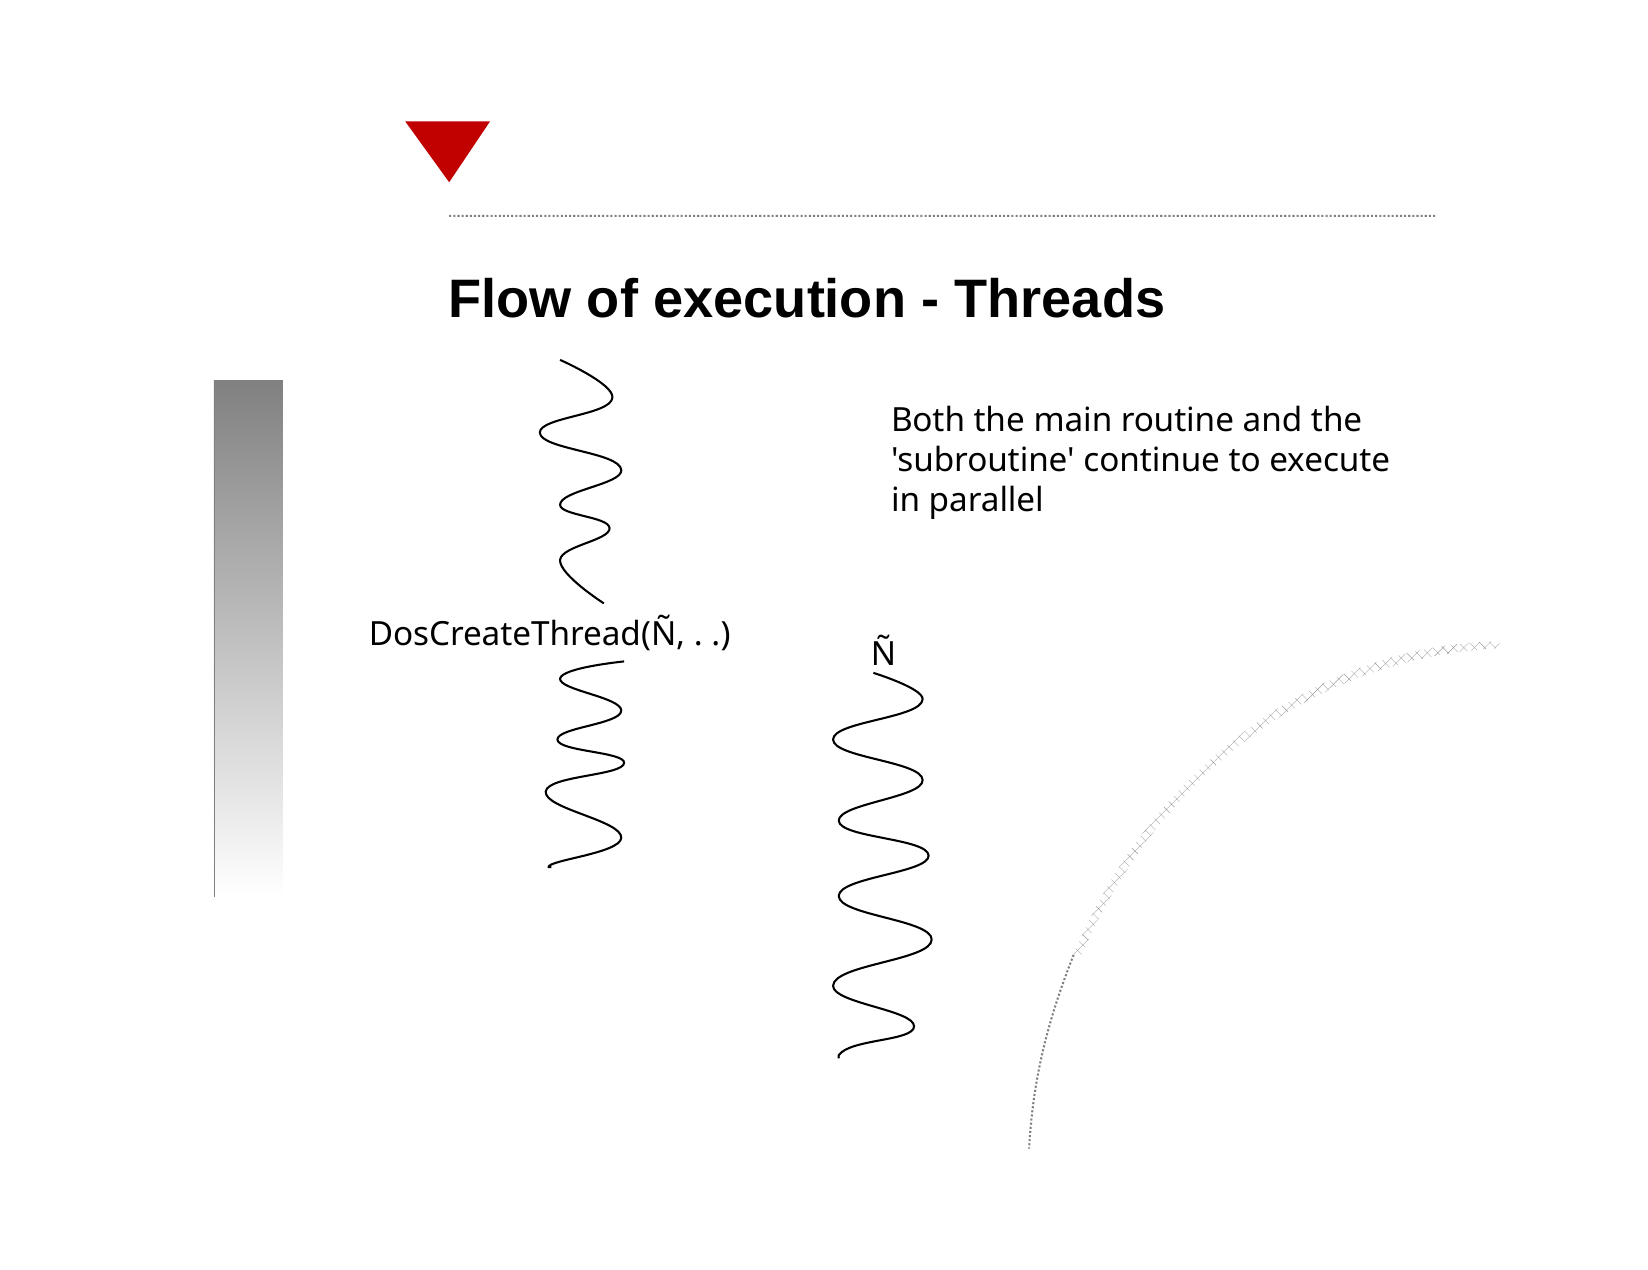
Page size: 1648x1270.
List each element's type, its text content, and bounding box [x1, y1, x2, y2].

text_box DosCreateThread(Ñ, . .) [368, 612, 756, 653]
text_box [539, 359, 622, 604]
text_box Flow of execution - Threads [448, 263, 1439, 329]
text_box [545, 661, 625, 868]
text_box [833, 673, 932, 1059]
text_box Both the main routine and the 'subroutine' continue to execute in parallel [891, 397, 1402, 518]
text_box Ñ [870, 632, 895, 673]
